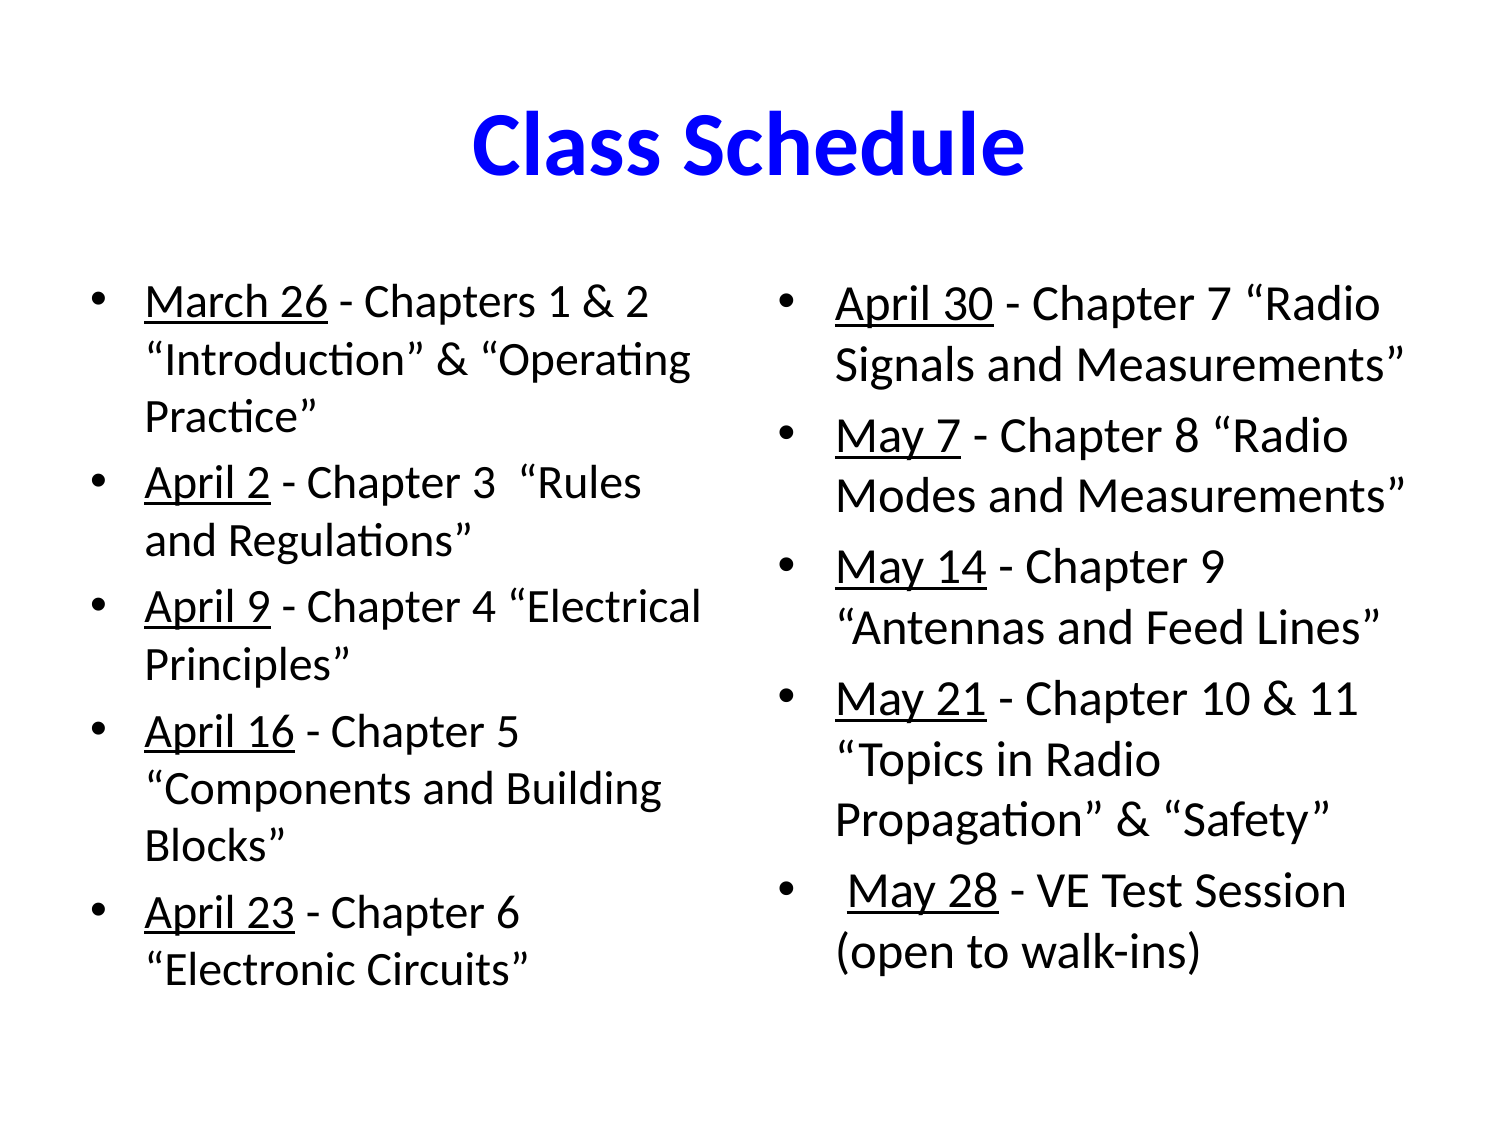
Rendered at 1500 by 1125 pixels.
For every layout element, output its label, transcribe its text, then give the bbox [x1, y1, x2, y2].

list March 26 - Chapters 1 & 2 “Introduction” & “Operating Practice” April 2 - Chapter 3 “Rules and Regulations” April 9 - Chapter 4 “Electrical Principles” April 16 - Chapter 5 “Components and Building Blocks” April 23 - Chapter 6 “Electronic Circuits” [75, 262, 738, 1005]
title Class Schedule [75, 45, 1425, 233]
list April 30 - Chapter 7 “Radio Signals and Measurements” May 7 - Chapter 8 “Radio Modes and Measurements” May 14 - Chapter 9 “Antennas and Feed Lines” May 21 - Chapter 10 & 11 “Topics in Radio Propagation” & “Safety” May 28 - VE Test Session (open to walk-ins) [762, 262, 1425, 1005]
